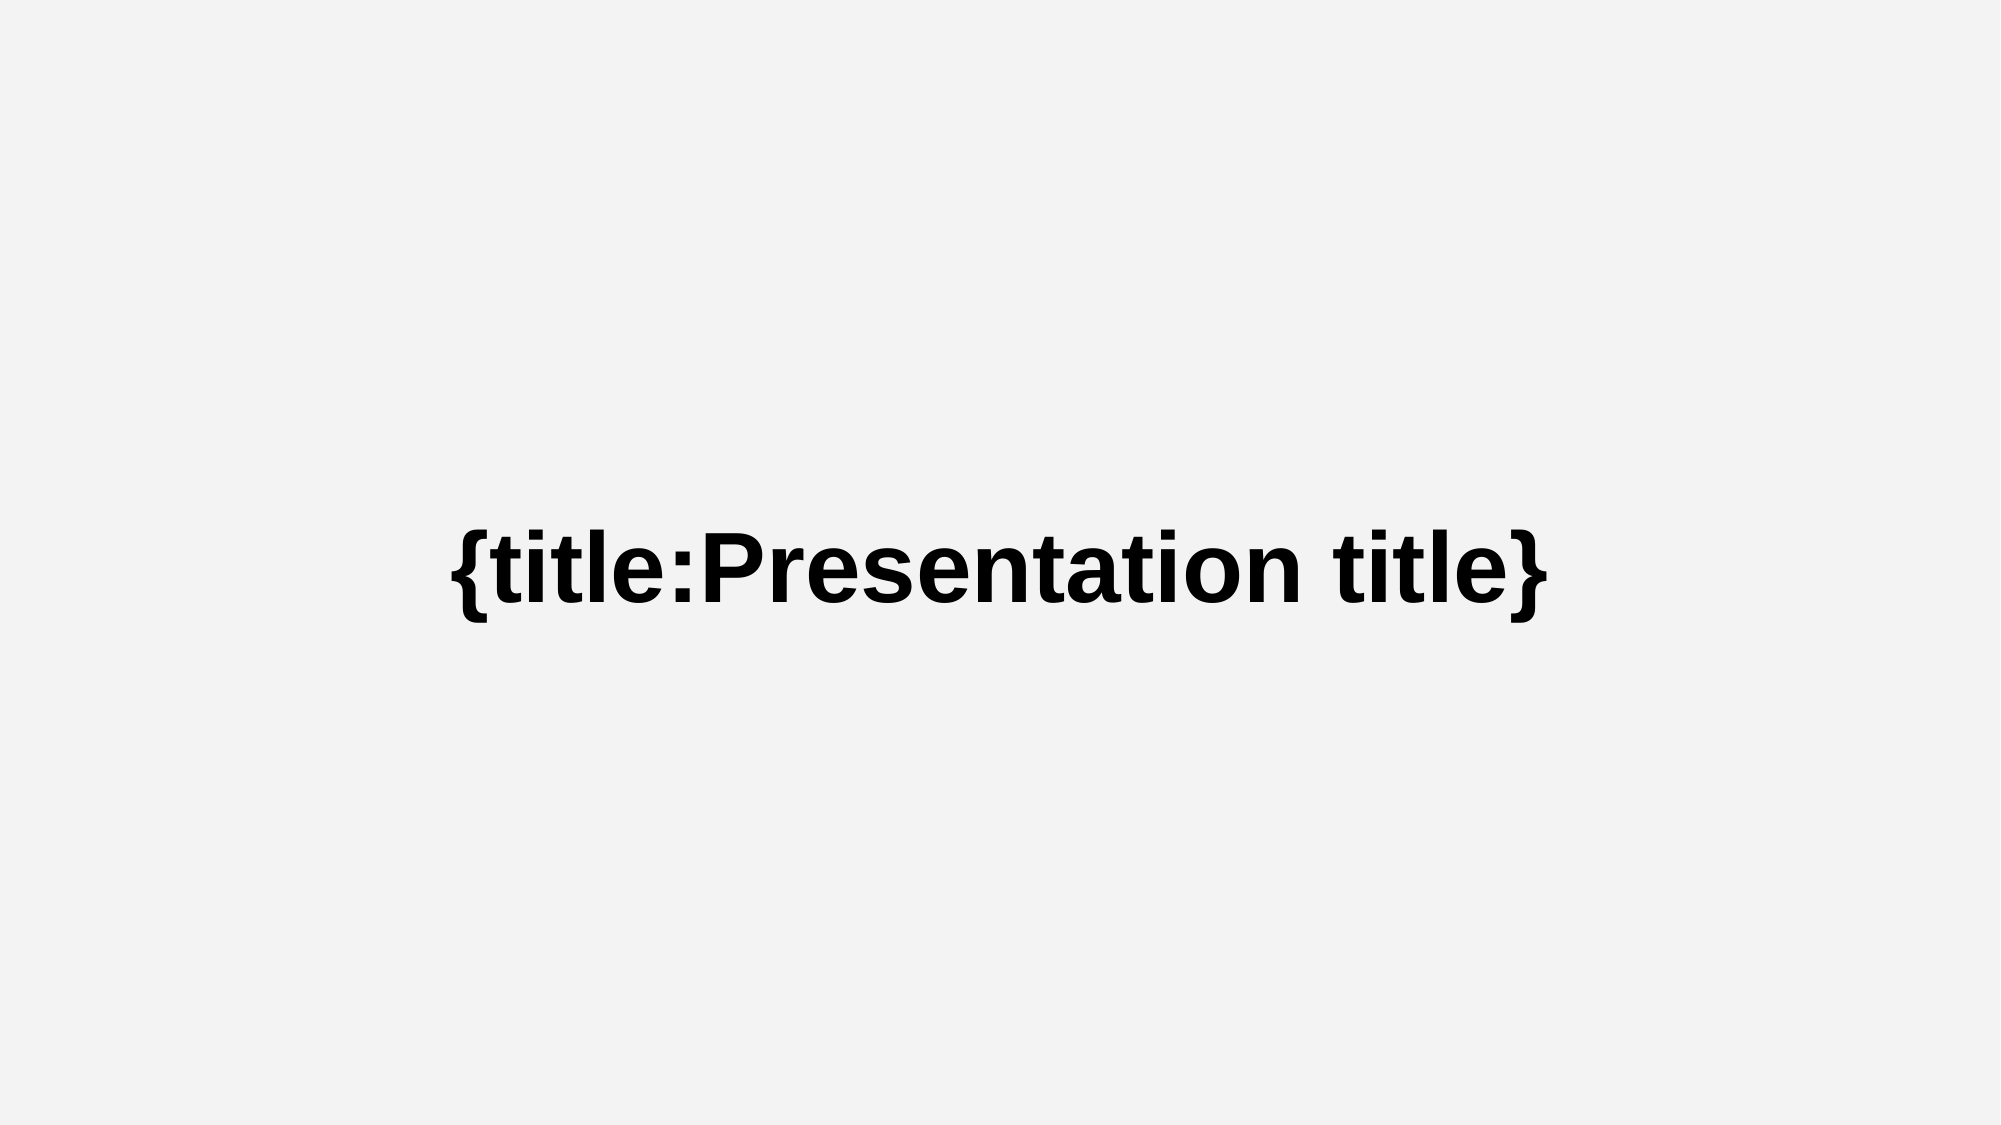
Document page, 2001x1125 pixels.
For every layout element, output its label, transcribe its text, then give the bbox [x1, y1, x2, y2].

text_box {title:Presentation title} [374, 392, 1626, 733]
